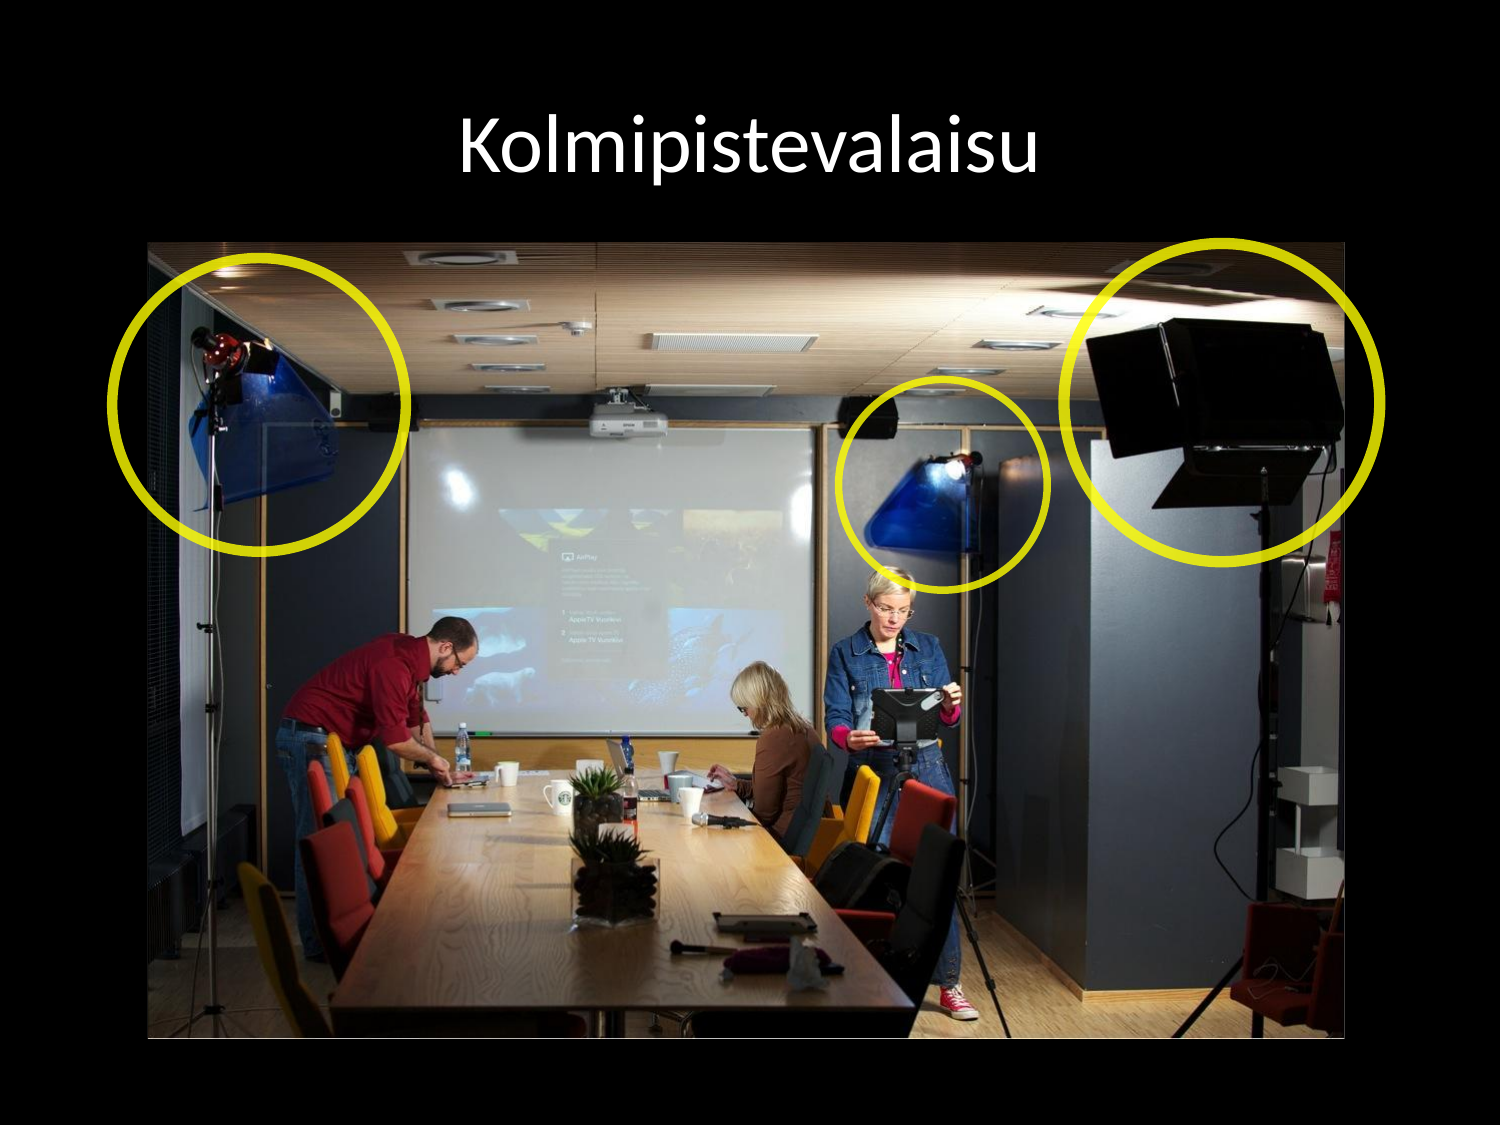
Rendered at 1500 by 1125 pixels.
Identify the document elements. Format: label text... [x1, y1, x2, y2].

text_box [834, 375, 1052, 594]
text_box [1058, 237, 1386, 568]
text_box [106, 252, 412, 557]
text_box [147, 242, 1345, 1039]
title Kolmipistevalaisu [75, 45, 1425, 233]
